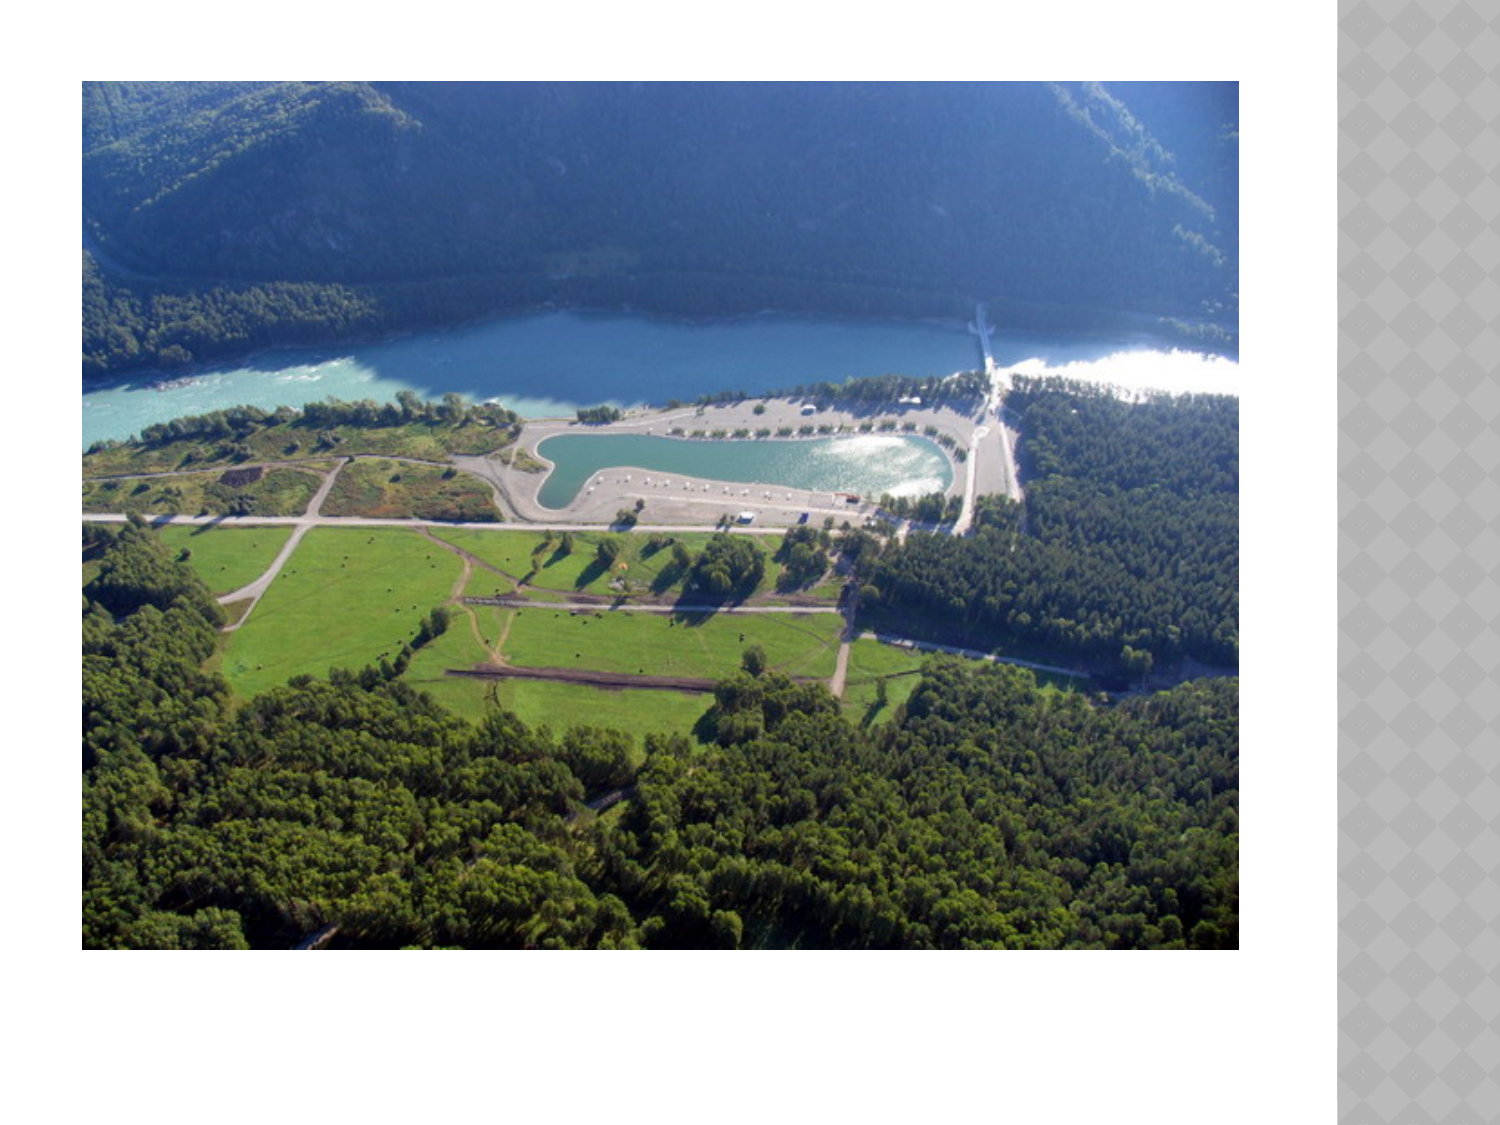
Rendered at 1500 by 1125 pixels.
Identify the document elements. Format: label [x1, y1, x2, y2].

picture [81, 81, 1239, 950]
